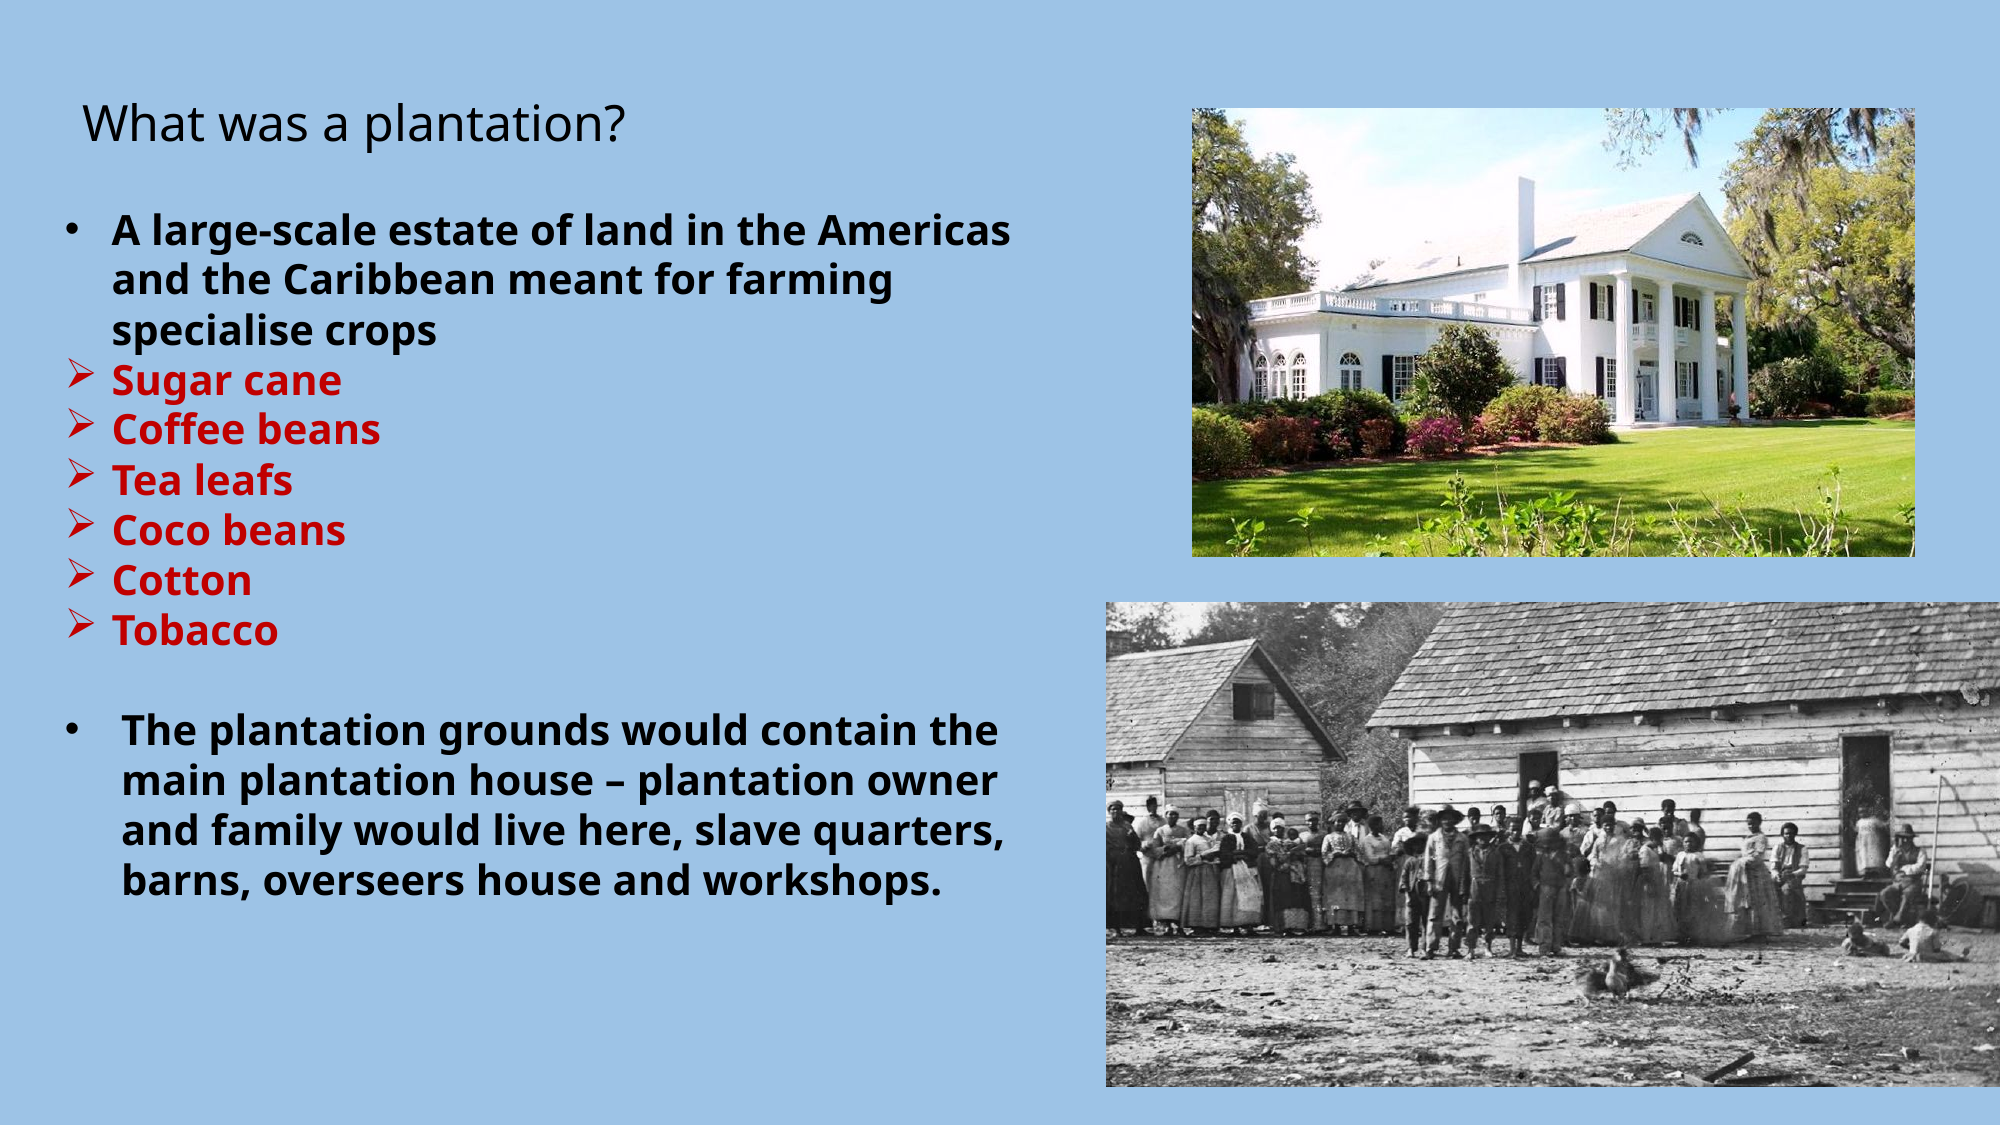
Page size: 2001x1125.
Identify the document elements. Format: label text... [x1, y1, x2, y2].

picture [1192, 108, 1915, 557]
text_box What was a plantation? [67, 83, 1129, 249]
picture [1106, 602, 2000, 1087]
text_box A large-scale estate of land in the Americas and the Caribbean meant for farming specialise crops Sugar cane Coffee beans Tea leafs Coco beans Cotton Tobacco The plantation grounds would contain the main plantation house – plantation owner and family would live here, slave quarters, barns, overseers house and workshops. [50, 195, 1050, 911]
